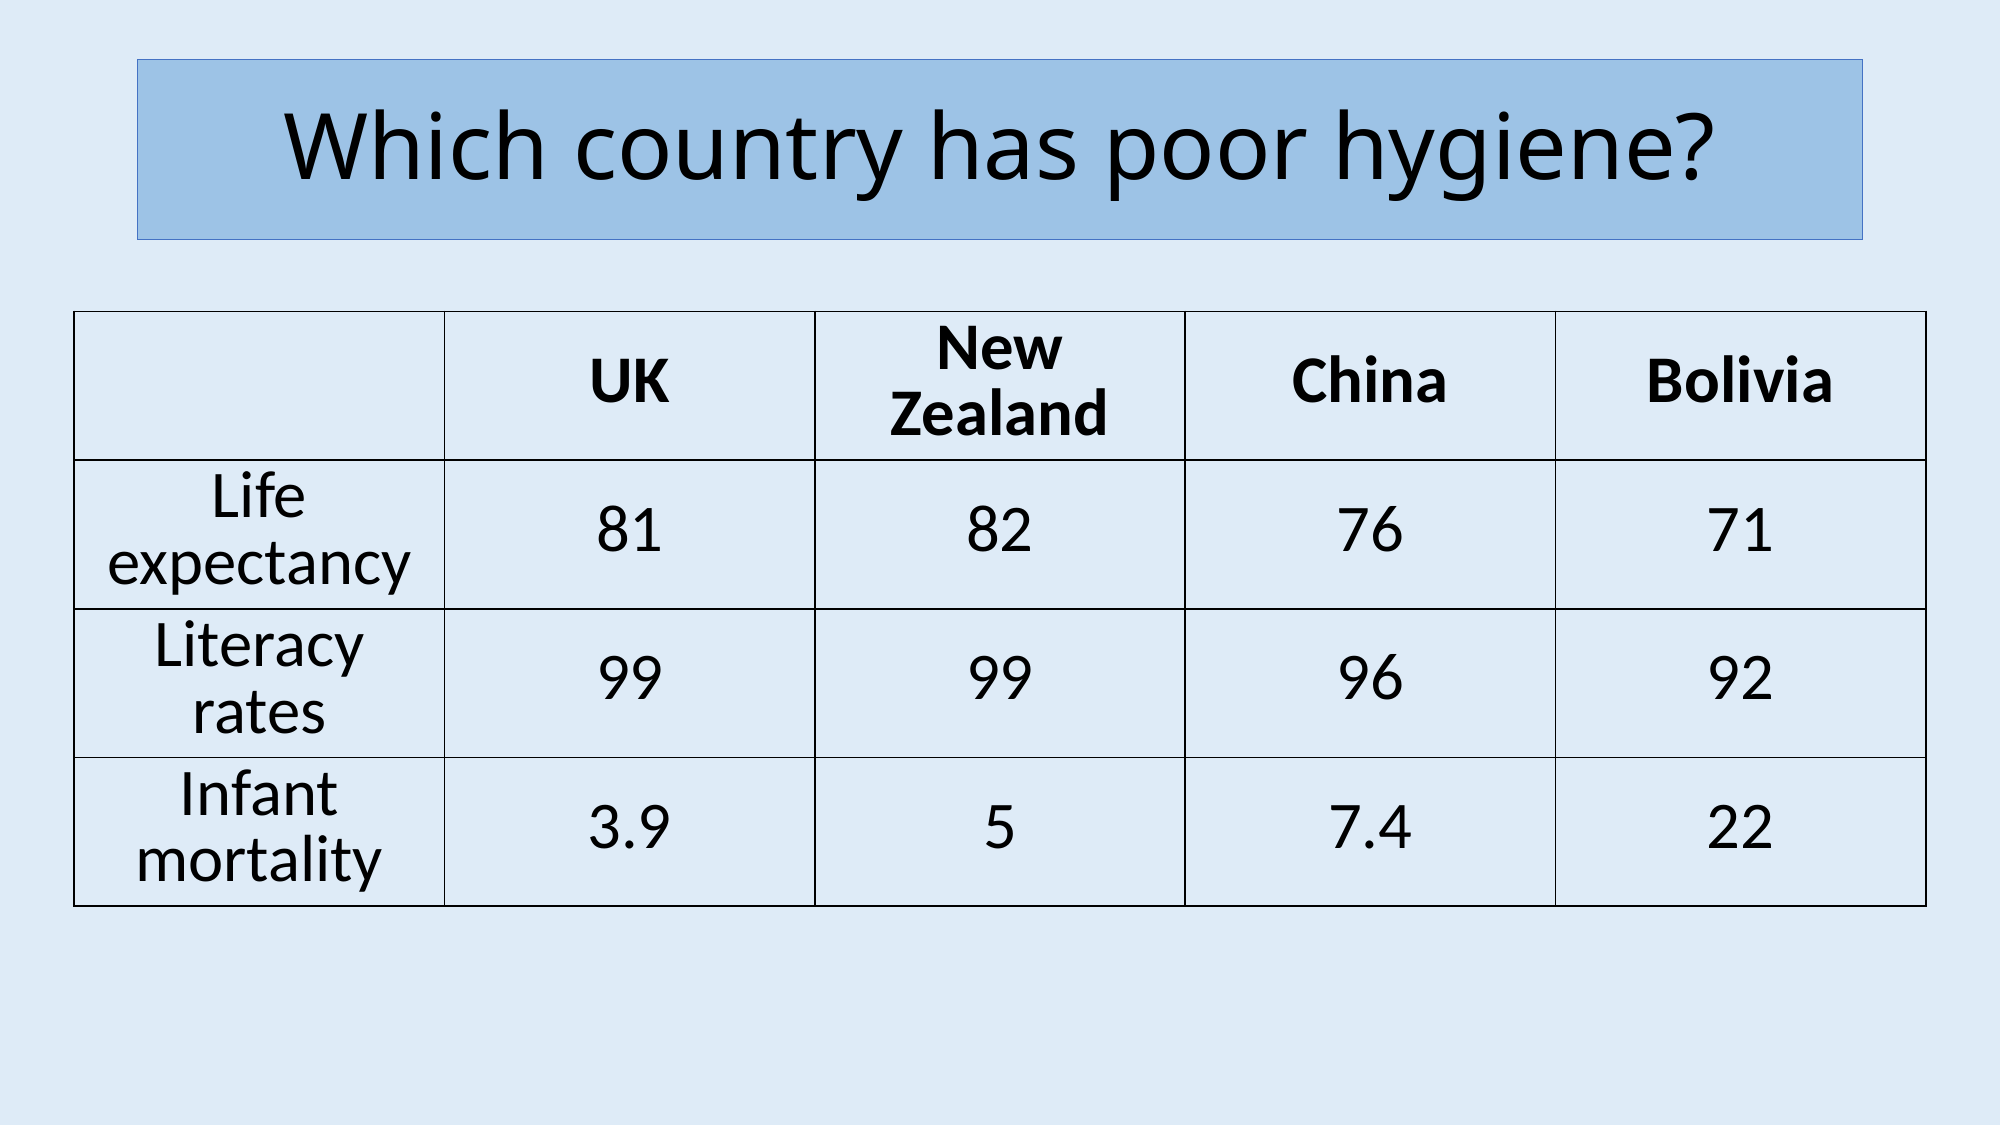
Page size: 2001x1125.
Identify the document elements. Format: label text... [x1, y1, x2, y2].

table_cell 3.9 [445, 758, 814, 905]
table_cell Life expectancy [75, 461, 444, 608]
table_cell 7.4 [1186, 758, 1555, 905]
table_cell 76 [1186, 461, 1555, 608]
table_cell 99 [445, 610, 814, 757]
table_cell Literacy rates [75, 610, 444, 757]
table_cell 71 [1556, 461, 1925, 608]
table_header UK [445, 312, 814, 459]
table_cell 99 [816, 610, 1184, 757]
table_cell 82 [816, 461, 1184, 608]
table_header New Zealand [816, 312, 1184, 459]
table_cell 96 [1186, 610, 1555, 757]
table_cell Infant mortality [75, 758, 444, 905]
table_header China [1186, 312, 1555, 459]
table_cell 92 [1556, 610, 1925, 757]
table_cell 5 [816, 758, 1184, 905]
title Which country has poor hygiene? [137, 59, 1863, 240]
table_cell 22 [1556, 758, 1925, 905]
table_header [75, 312, 444, 459]
table_header Bolivia [1556, 312, 1925, 459]
table_cell 81 [445, 461, 814, 608]
